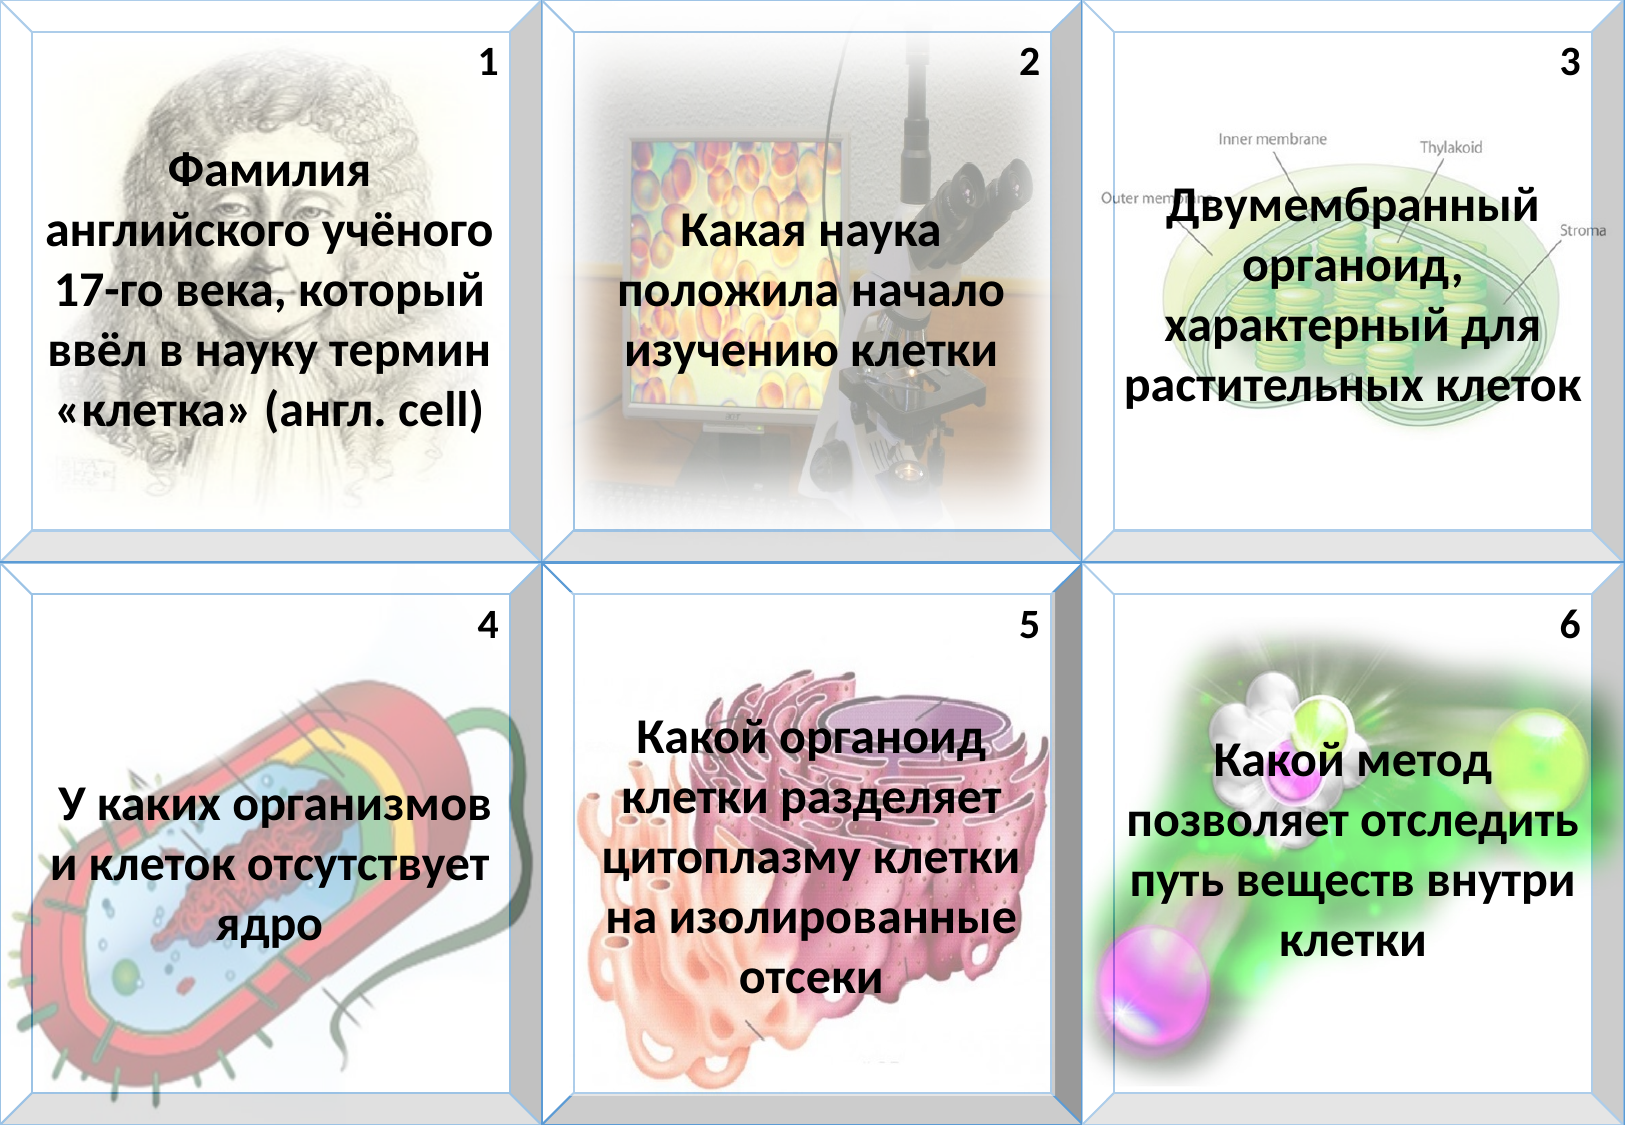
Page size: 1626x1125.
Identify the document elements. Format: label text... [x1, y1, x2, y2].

text_box [0, 0, 541, 561]
text_box [569, 1011, 1056, 1097]
text_box 5 [1002, 587, 1057, 654]
text_box [540, 561, 1081, 1125]
text_box [569, 591, 1056, 695]
text_box У каких организмов и клеток отсутствует ядро [25, 762, 514, 958]
text_box 6 [1543, 587, 1597, 654]
text_box [1081, 0, 1625, 561]
text_box [541, 0, 1081, 561]
text_box Фамилия английского учёного 17-го века, который ввёл в науку термин «клетка» (англ. cell) [25, 129, 514, 444]
text_box Какая наука положила начало изучению клетки [567, 129, 1056, 384]
text_box Какой метод позволяет отследить путь веществ внутри клетки [1108, 718, 1597, 974]
text_box 3 [1543, 24, 1597, 92]
text_box 1 [461, 24, 515, 92]
text_box 2 [1002, 24, 1057, 92]
text_box Какой органоид клетки разделяет цитоплазму клетки на изолированные отсеки [567, 695, 1056, 1011]
text_box [546, 564, 1079, 591]
text_box 4 [461, 587, 515, 654]
text_box [1081, 562, 1625, 1125]
text_box [0, 562, 541, 1125]
text_box Двумембранный органоид, характерный для растительных клеток [1108, 164, 1597, 419]
